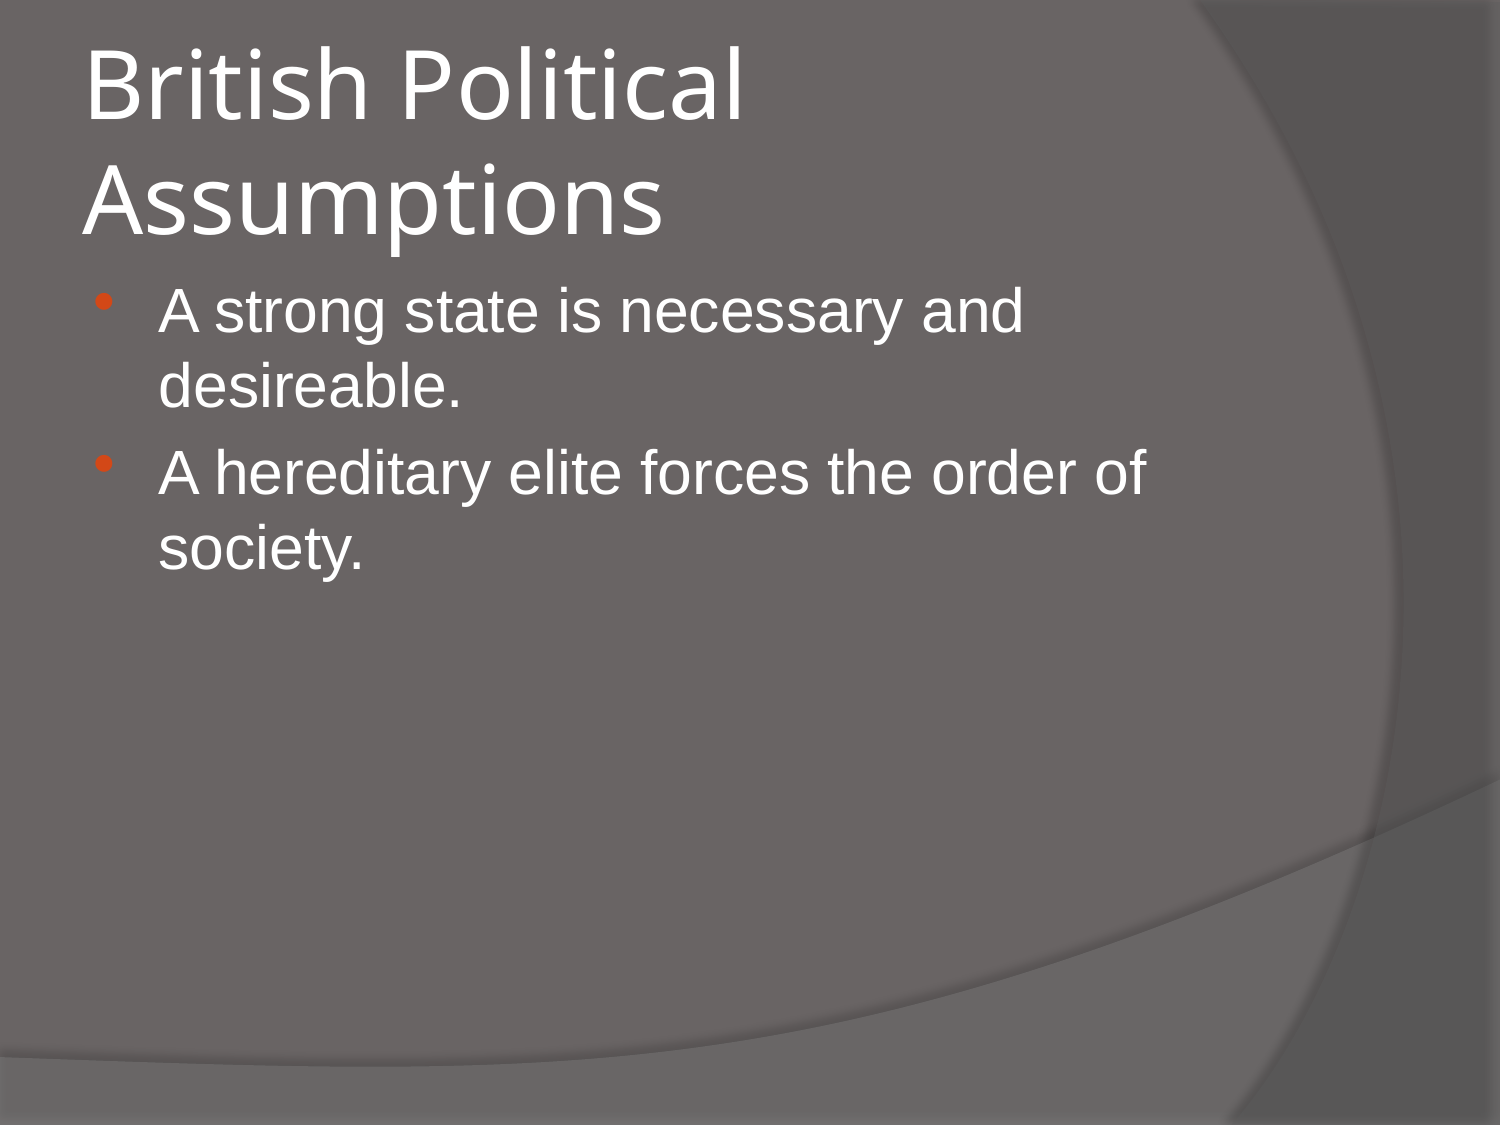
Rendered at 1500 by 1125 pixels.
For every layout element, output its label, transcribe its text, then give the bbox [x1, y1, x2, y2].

list A strong state is necessary and desireable. A hereditary elite forces the order of society. [75, 262, 1300, 1005]
title British Political Assumptions [75, 45, 1300, 233]
